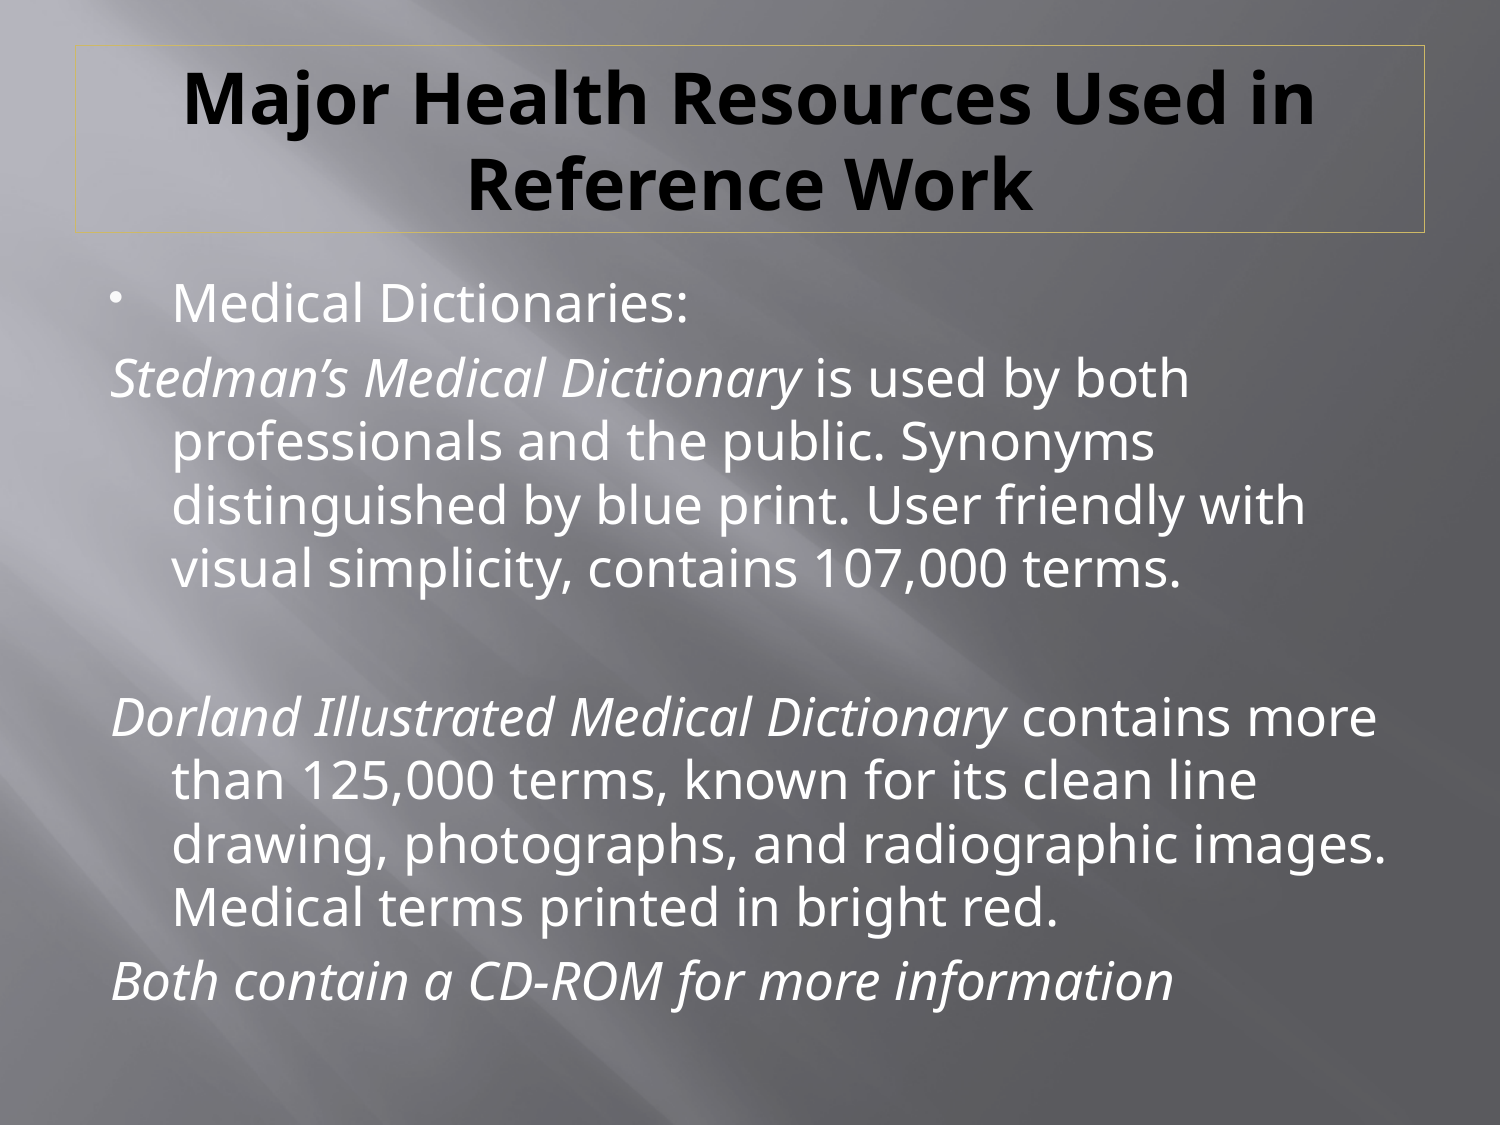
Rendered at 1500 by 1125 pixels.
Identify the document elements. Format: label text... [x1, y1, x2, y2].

title Major Health Resources Used in Reference Work [75, 45, 1425, 233]
list Medical Dictionaries: Stedman’s Medical Dictionary is used by both professionals and the public. Synonyms distinguished by blue print. User friendly with visual simplicity, contains 107,000 terms. Dorland Illustrated Medical Dictionary contains more than 125,000 terms, known for its clean line drawing, photographs, and radiographic images. Medical terms printed in bright red. Both contain a CD-ROM for more information [75, 262, 1425, 1035]
